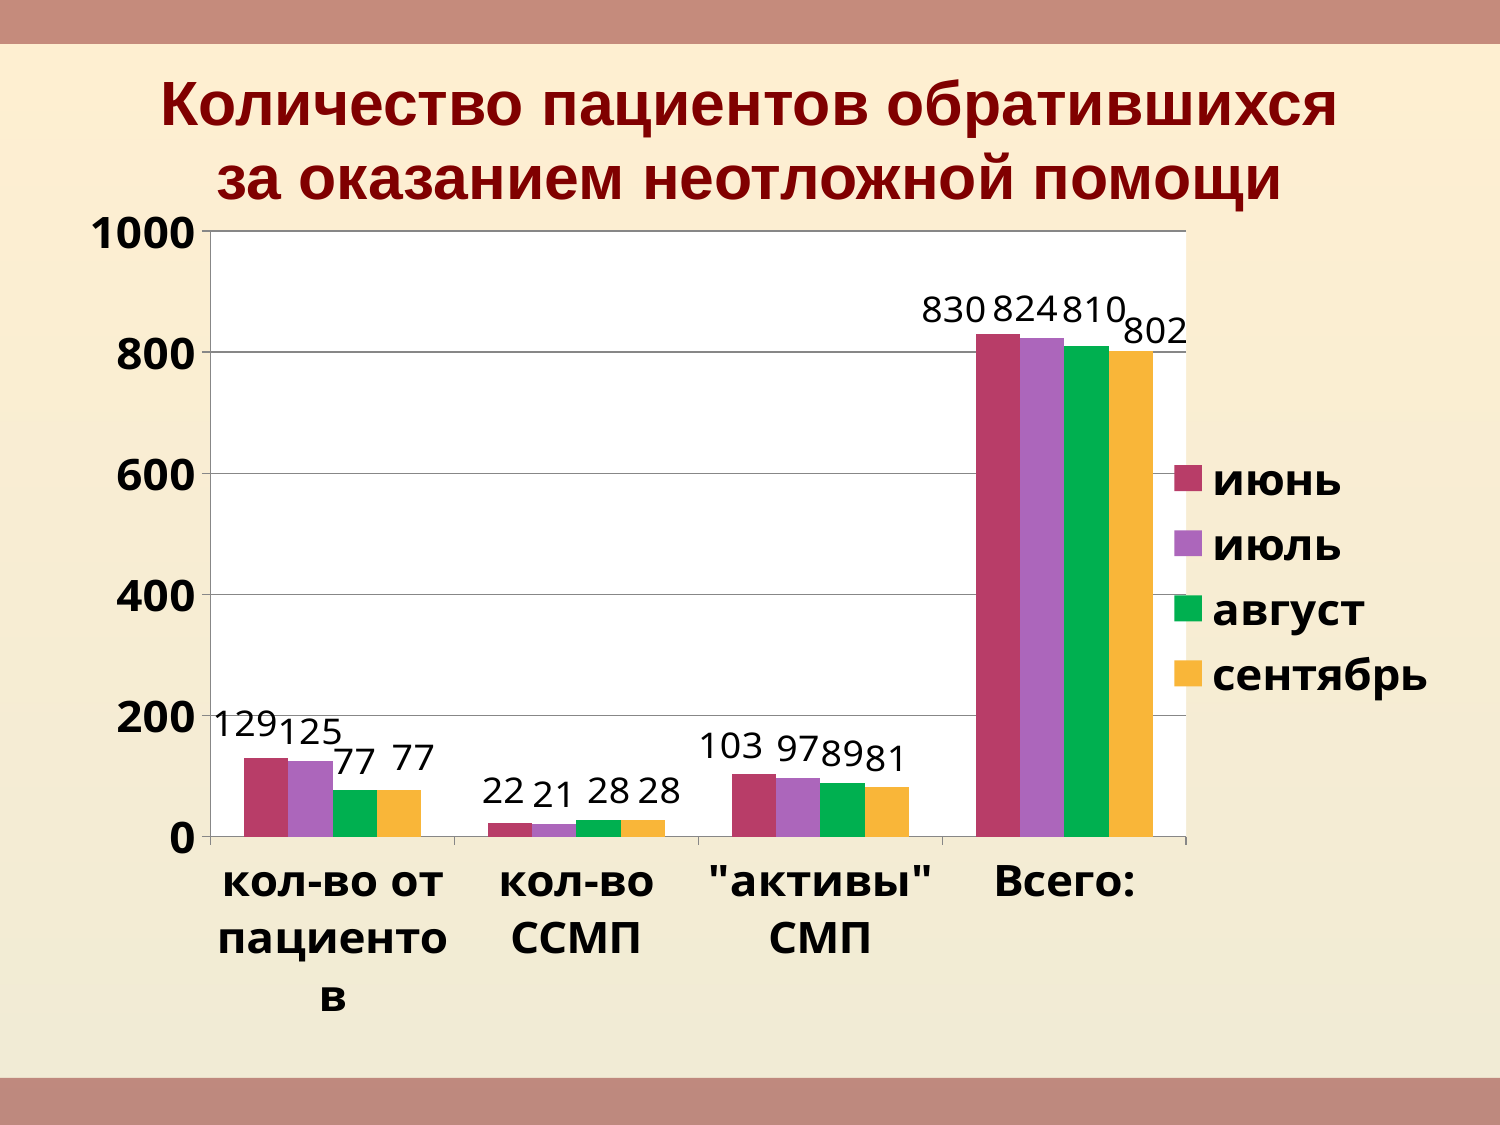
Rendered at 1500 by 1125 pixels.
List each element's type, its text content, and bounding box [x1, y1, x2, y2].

text_box [0, 1076, 1500, 1125]
title Количество пациентов обратившихся за оказанием неотложной помощи [75, 54, 1425, 194]
chart [48, 195, 1455, 1024]
text_box [0, 0, 1500, 46]
